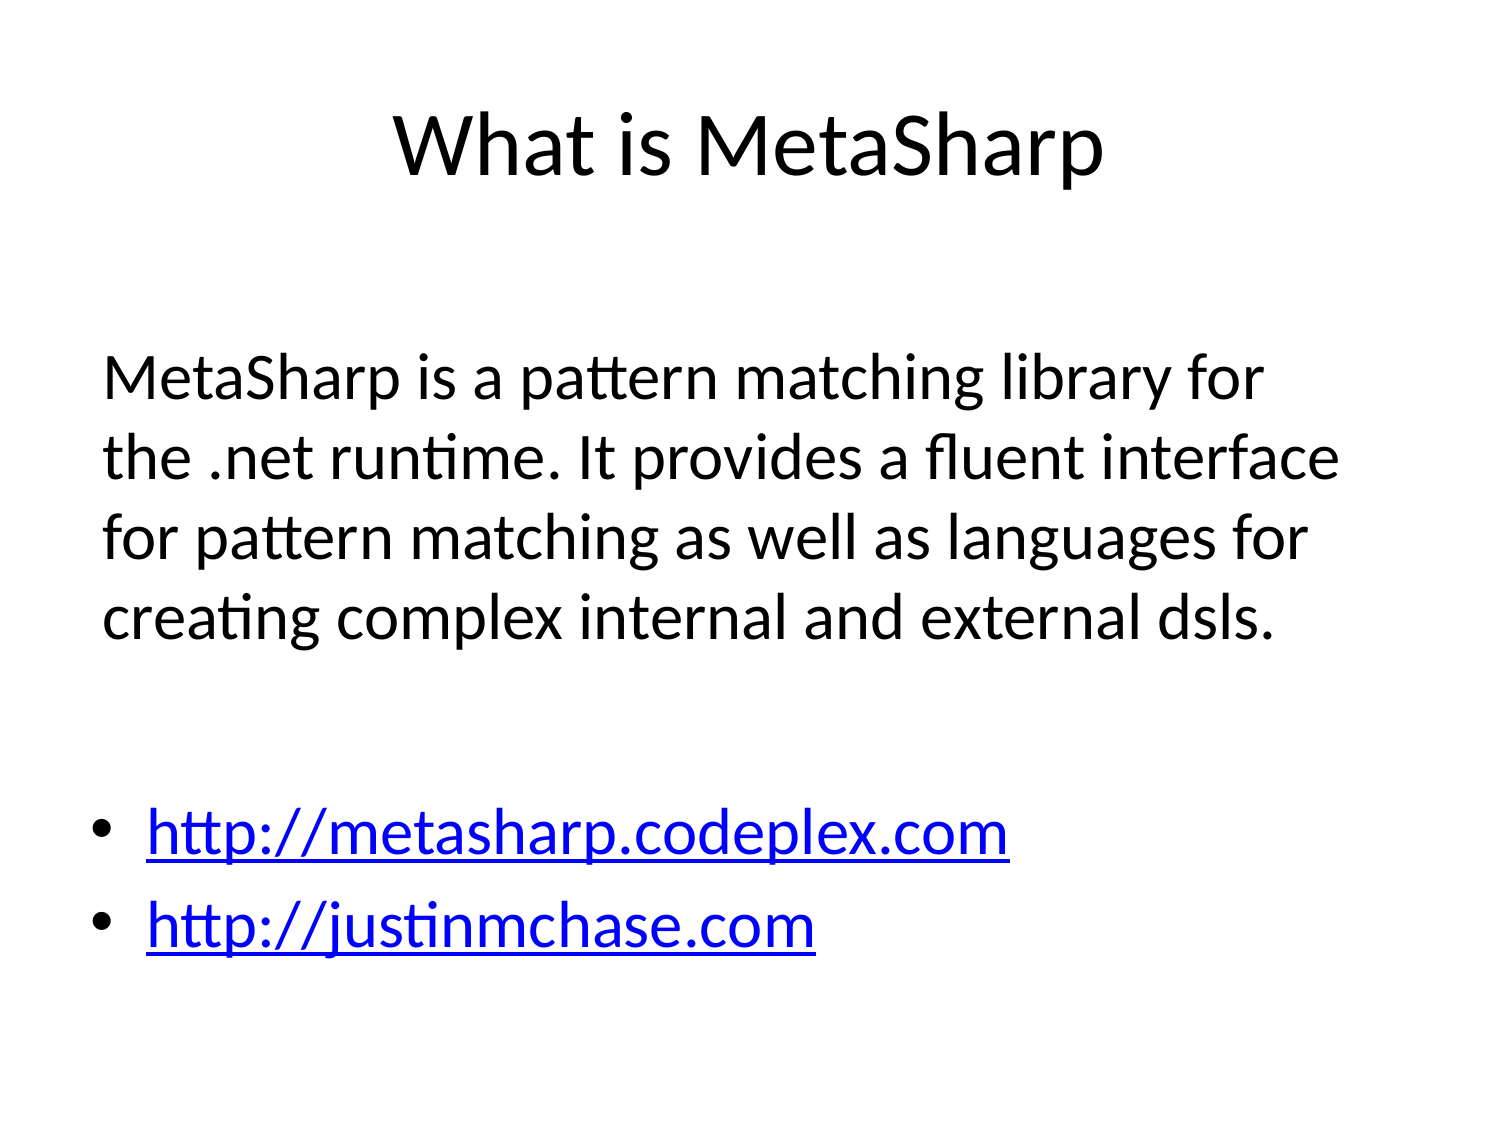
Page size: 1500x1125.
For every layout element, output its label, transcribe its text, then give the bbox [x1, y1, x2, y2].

title What is MetaSharp [75, 45, 1425, 233]
list http://metasharp.codeplex.com http://justinmchase.com [75, 779, 1425, 1005]
text_box [99, 274, 1450, 793]
text_box MetaSharp is a pattern matching library for the .net runtime. It provides a fluent interface for pattern matching as well as languages for creating complex internal and external dsls. [87, 324, 1438, 780]
